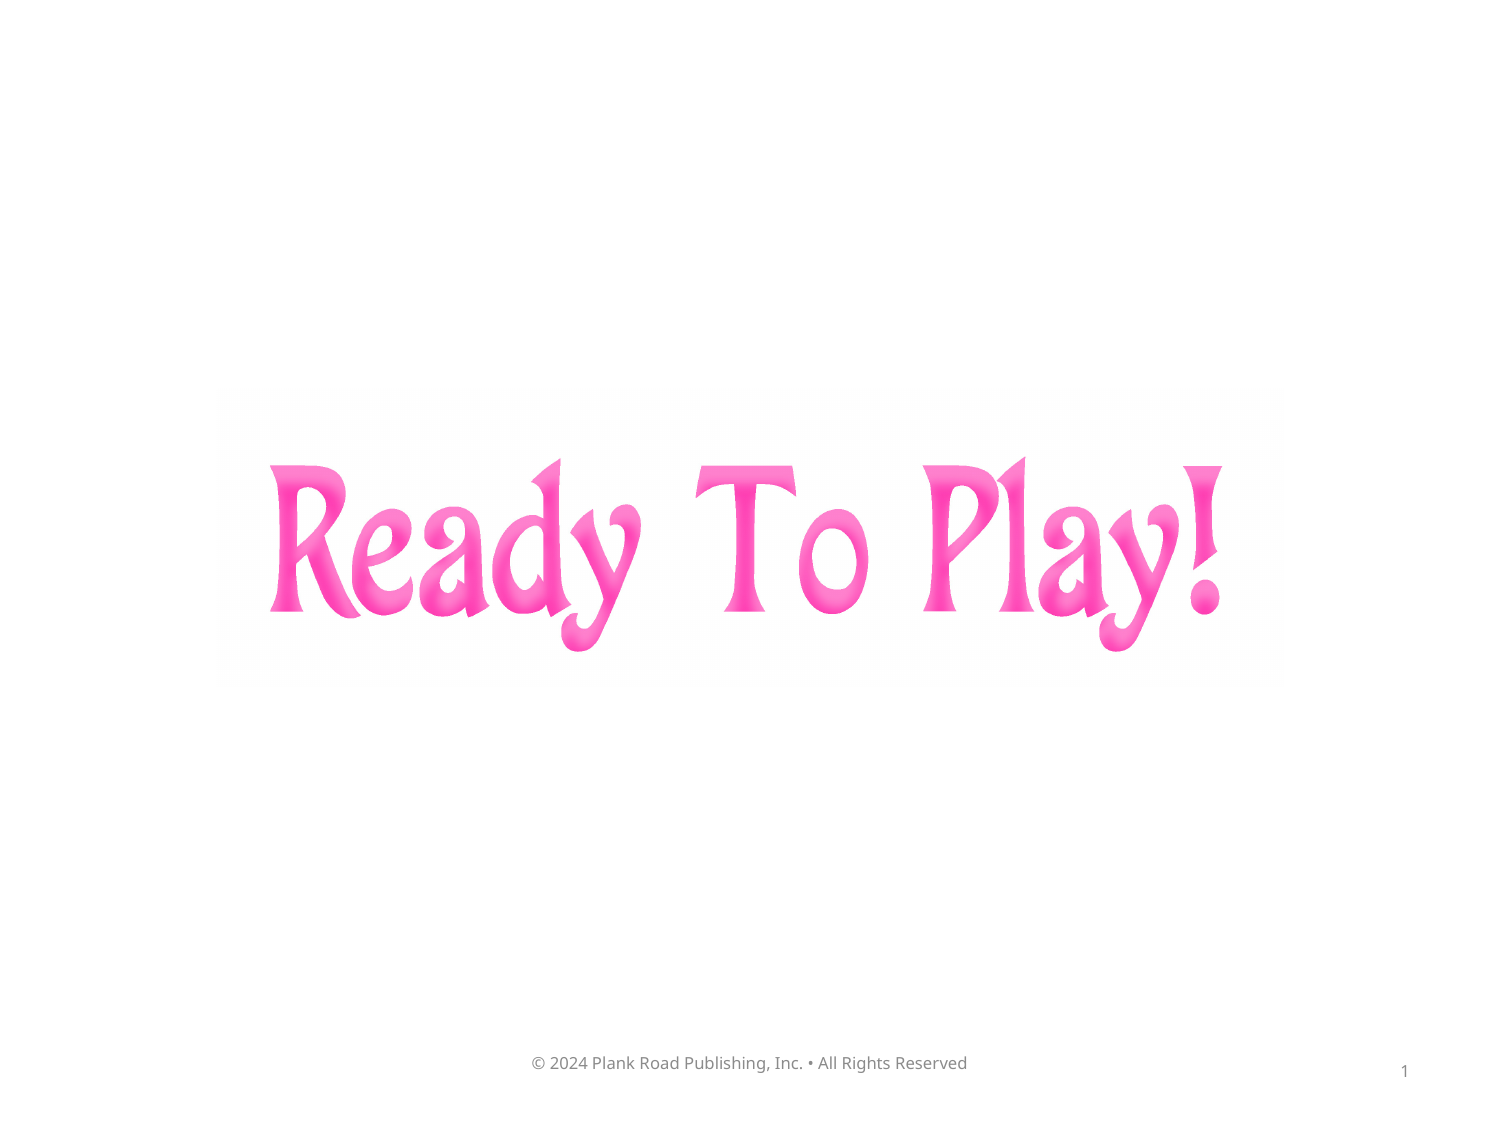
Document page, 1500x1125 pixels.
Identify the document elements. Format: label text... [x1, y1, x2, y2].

picture [216, 387, 1284, 688]
slide_number 1 [1074, 1042, 1425, 1103]
